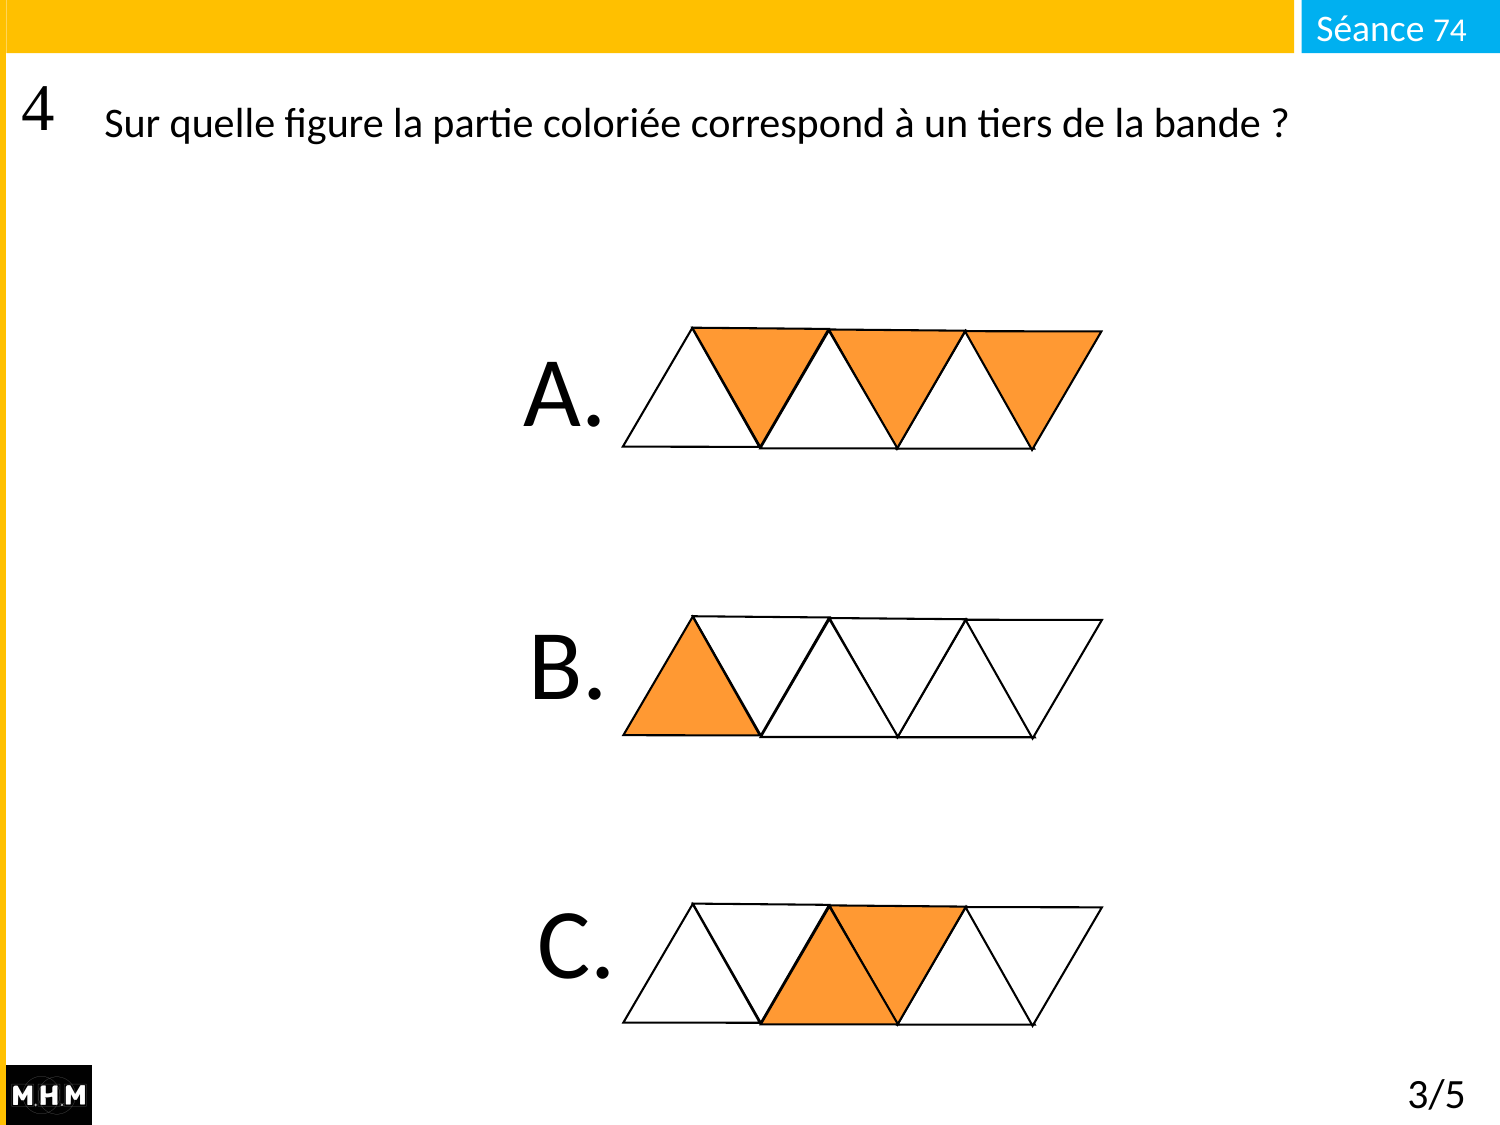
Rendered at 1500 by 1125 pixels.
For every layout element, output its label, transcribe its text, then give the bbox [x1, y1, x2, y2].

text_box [649, 865, 1076, 1062]
text_box A. [508, 319, 649, 455]
text_box C. [522, 870, 649, 1006]
title Sur quelle figure la partie coloriée correspond à un tiers de la bande ? [89, 74, 1384, 174]
picture [6, 1065, 92, 1125]
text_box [649, 578, 1076, 775]
text_box B. [513, 592, 649, 727]
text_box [649, 289, 1075, 486]
list 3/5 [1373, 1064, 1500, 1125]
